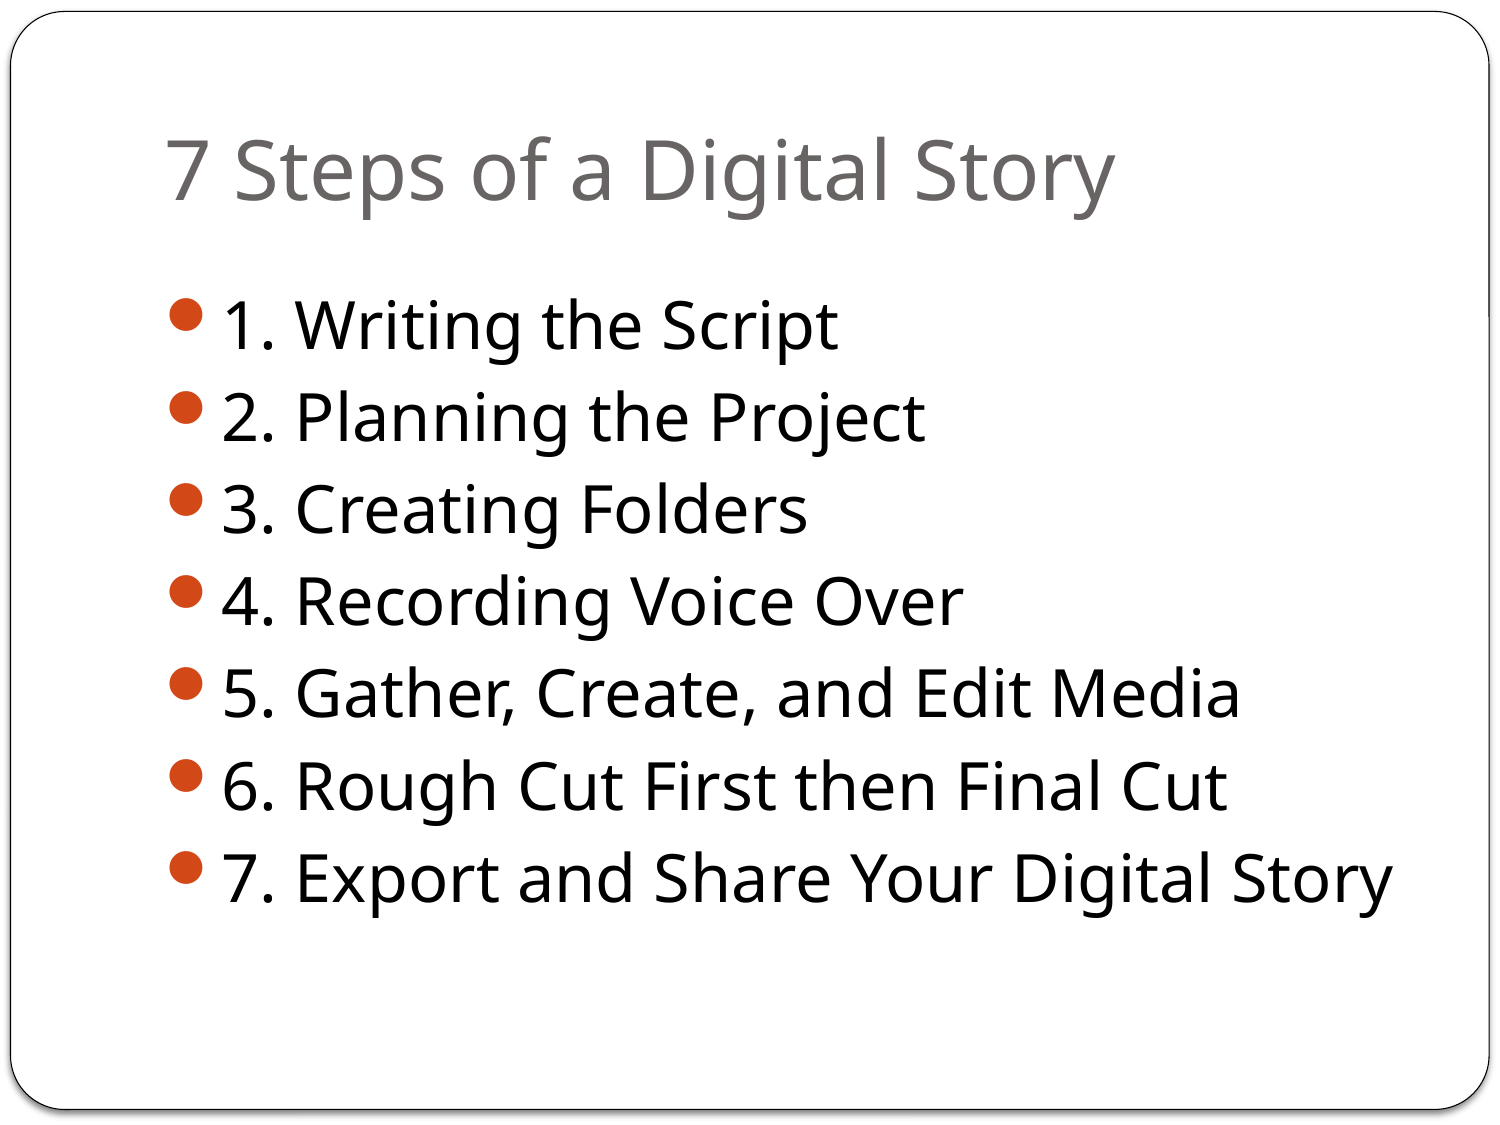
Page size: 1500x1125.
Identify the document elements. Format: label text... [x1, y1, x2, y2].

title 7 Steps of a Digital Story [150, 45, 1425, 233]
list 1. Writing the Script 2. Planning the Project 3. Creating Folders 4. Recording Voice Over 5. Gather, Create, and Edit Media 6. Rough Cut First then Final Cut 7. Export and Share Your Digital Story [150, 275, 1425, 988]
